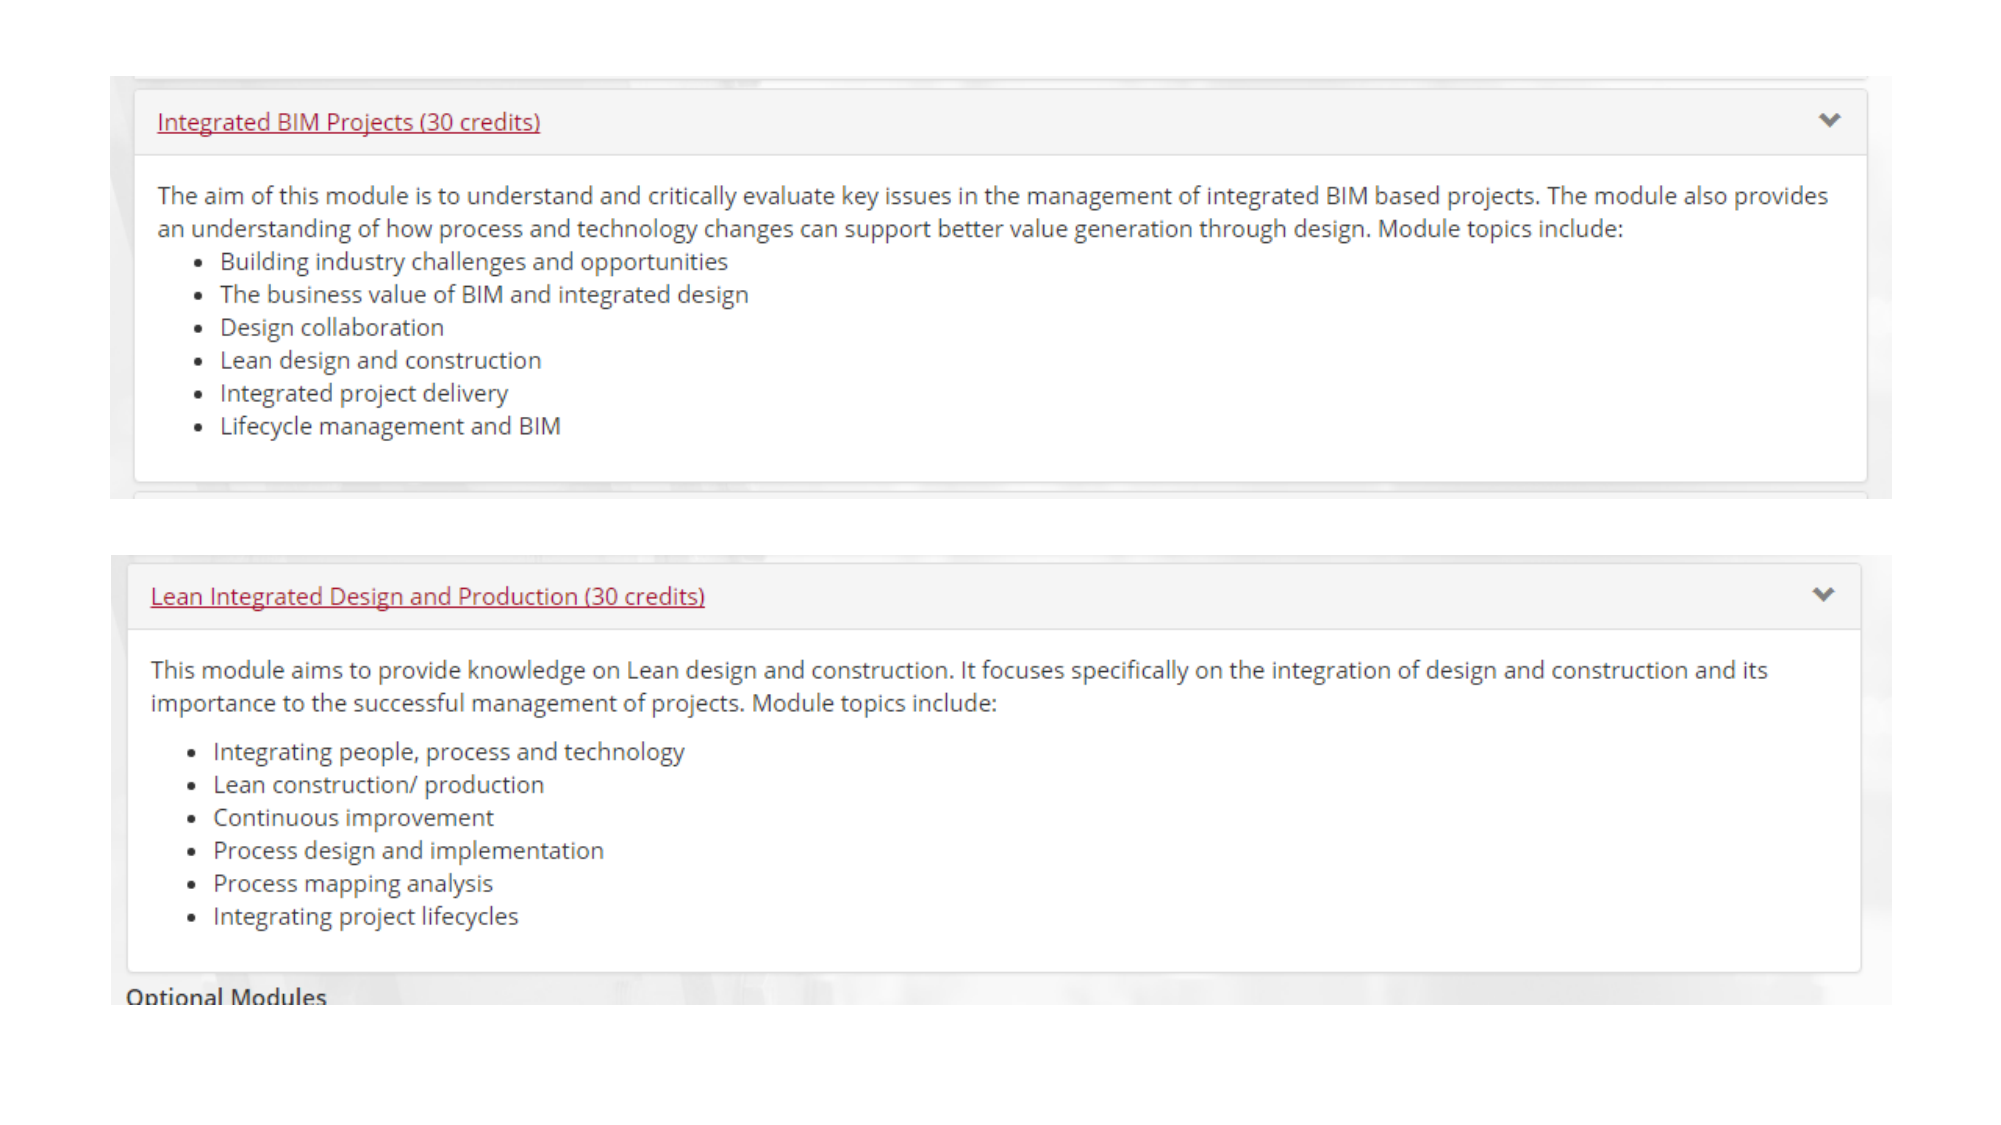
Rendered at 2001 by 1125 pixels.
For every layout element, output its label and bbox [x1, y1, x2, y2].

picture [111, 555, 1892, 1005]
picture [109, 76, 1892, 499]
